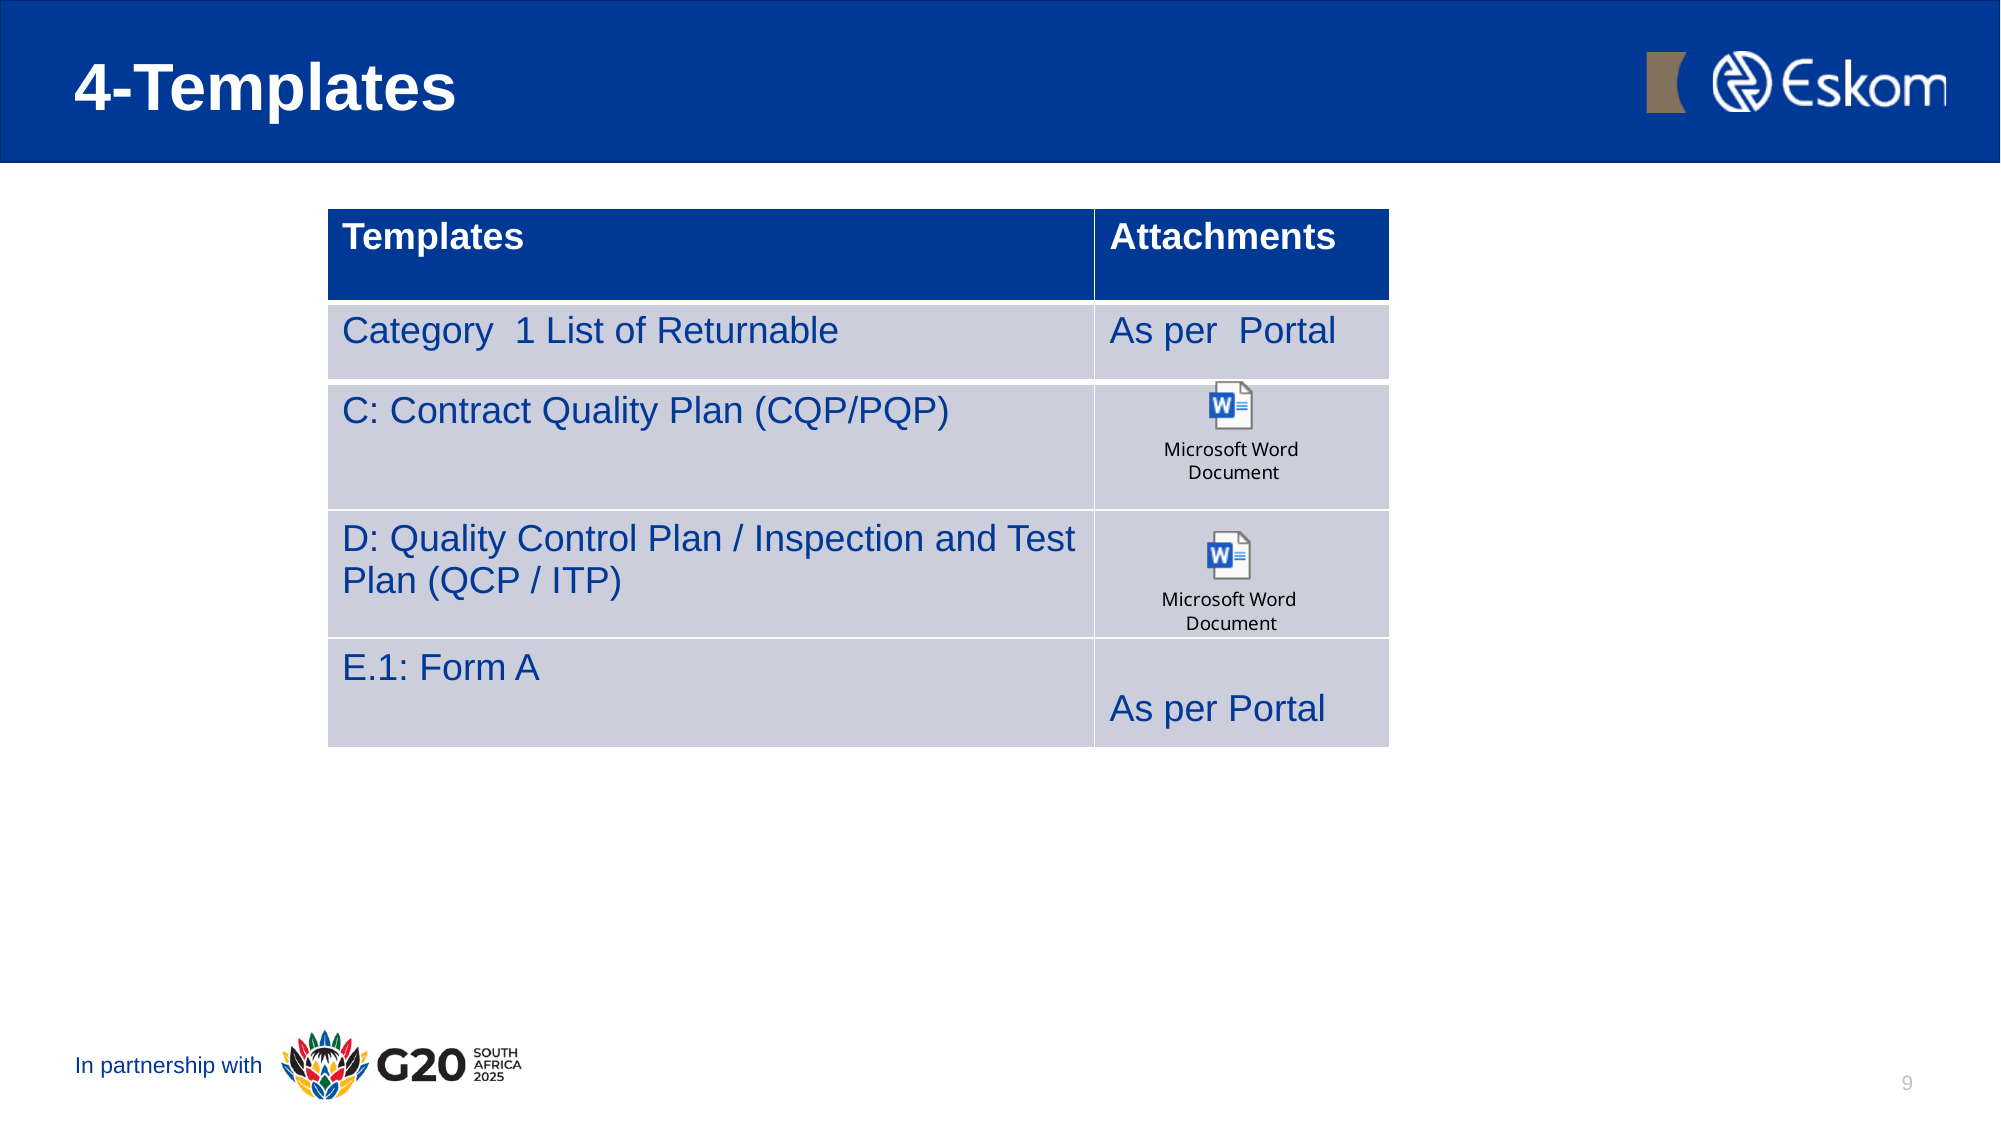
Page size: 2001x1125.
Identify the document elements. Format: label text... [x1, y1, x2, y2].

table_cell D: Quality Control Plan / Inspection and Test Plan (QCP / ITP) [328, 511, 1094, 637]
table_cell E.1: Form A [328, 639, 1094, 747]
table_cell [1095, 511, 1389, 637]
table_cell Category 1 List of Returnable [328, 305, 1094, 379]
slide_number 9 [1567, 1058, 1929, 1103]
picture [280, 1029, 526, 1100]
table_cell [1095, 385, 1389, 509]
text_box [1156, 530, 1307, 658]
table_header Attachments [1095, 209, 1389, 300]
table_cell As per Portal [1095, 639, 1389, 747]
title 4-Templates [59, 33, 1620, 143]
table_cell C: Contract Quality Plan (CQP/PQP) [328, 385, 1094, 509]
table_header Templates [328, 209, 1094, 300]
table_cell As per Portal [1095, 305, 1389, 379]
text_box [1158, 380, 1309, 507]
